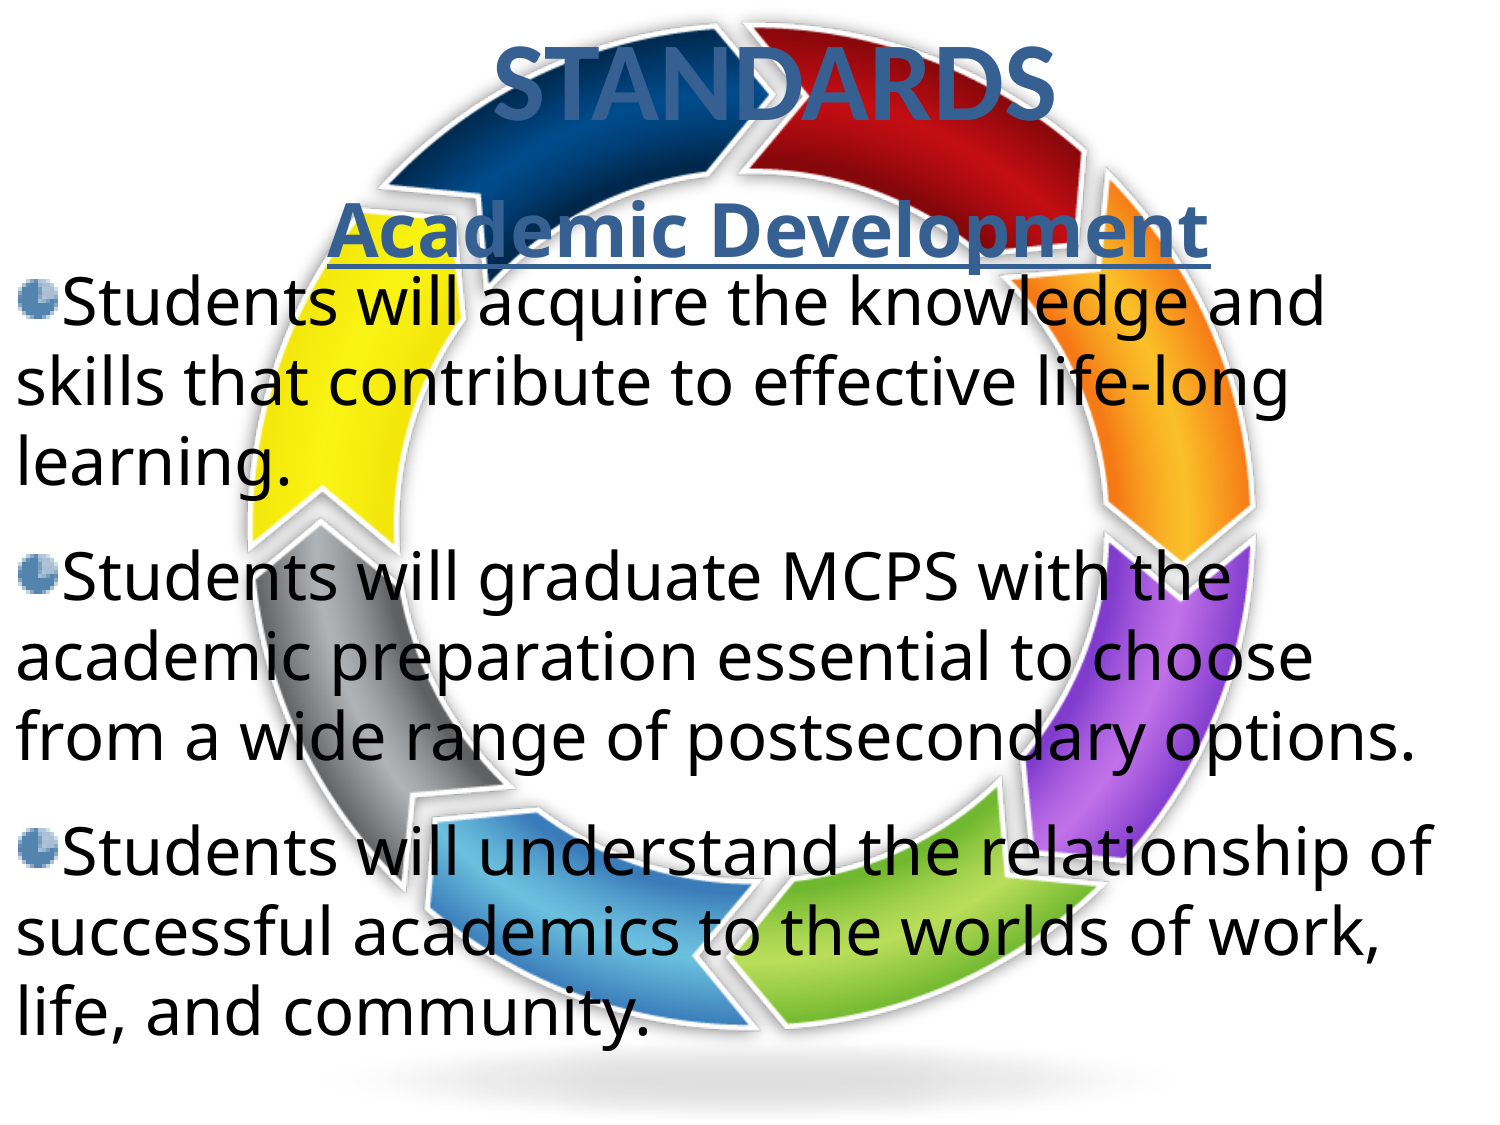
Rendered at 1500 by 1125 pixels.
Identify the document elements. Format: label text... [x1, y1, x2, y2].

text_box Students will acquire the knowledge and skills that contribute to effective life-long learning. Students will graduate MCPS with the academic preparation essential to choose from a wide range of postsecondary options. Students will understand the relationship of successful academics to the worlds of work, life, and community. [1283, 251, 1500, 1101]
picture [221, 0, 1279, 1125]
picture [14, 275, 62, 323]
picture [14, 550, 62, 598]
picture [14, 825, 62, 872]
text_box Students will acquire the knowledge and skills that contribute to effective life-long learning. Students will graduate MCPS with the academic preparation essential to choose from a wide range of postsecondary options. Students will understand the relationship of successful academics to the worlds of work, life, and community. [0, 251, 216, 1101]
